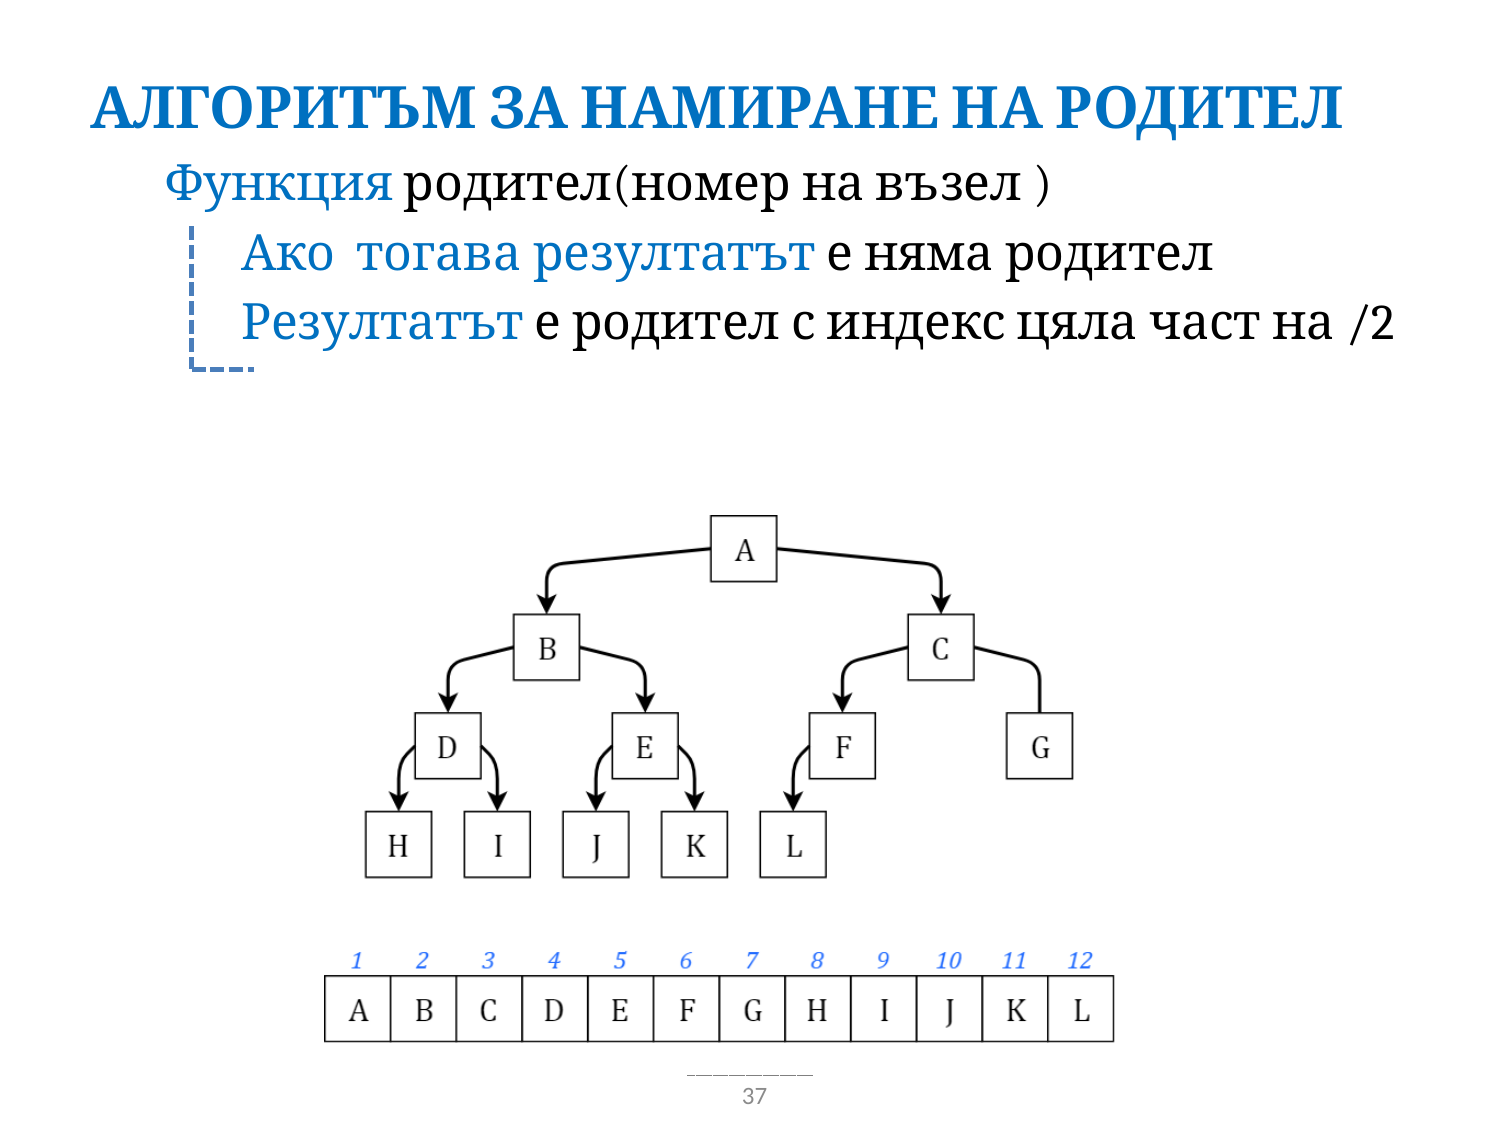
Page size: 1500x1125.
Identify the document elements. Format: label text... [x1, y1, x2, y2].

picture [324, 515, 1115, 1043]
slide_number 37 [579, 1065, 930, 1125]
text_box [191, 226, 255, 370]
